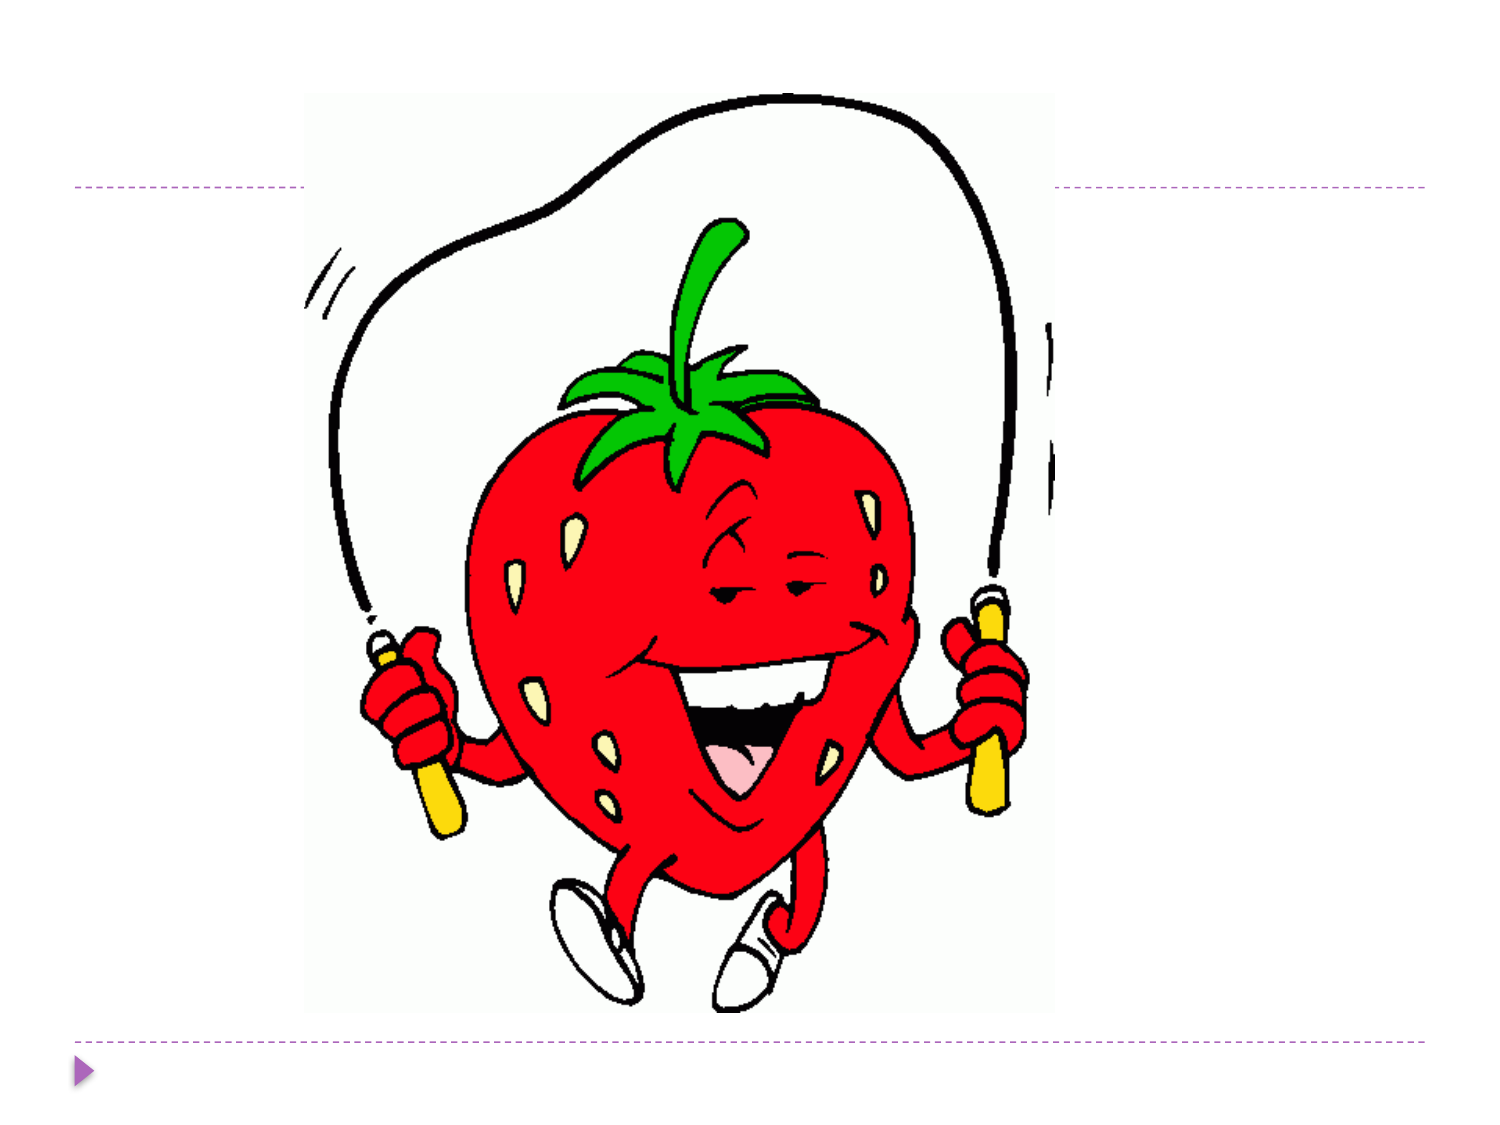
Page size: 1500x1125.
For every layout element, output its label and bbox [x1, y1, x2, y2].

picture [304, 93, 1055, 1013]
